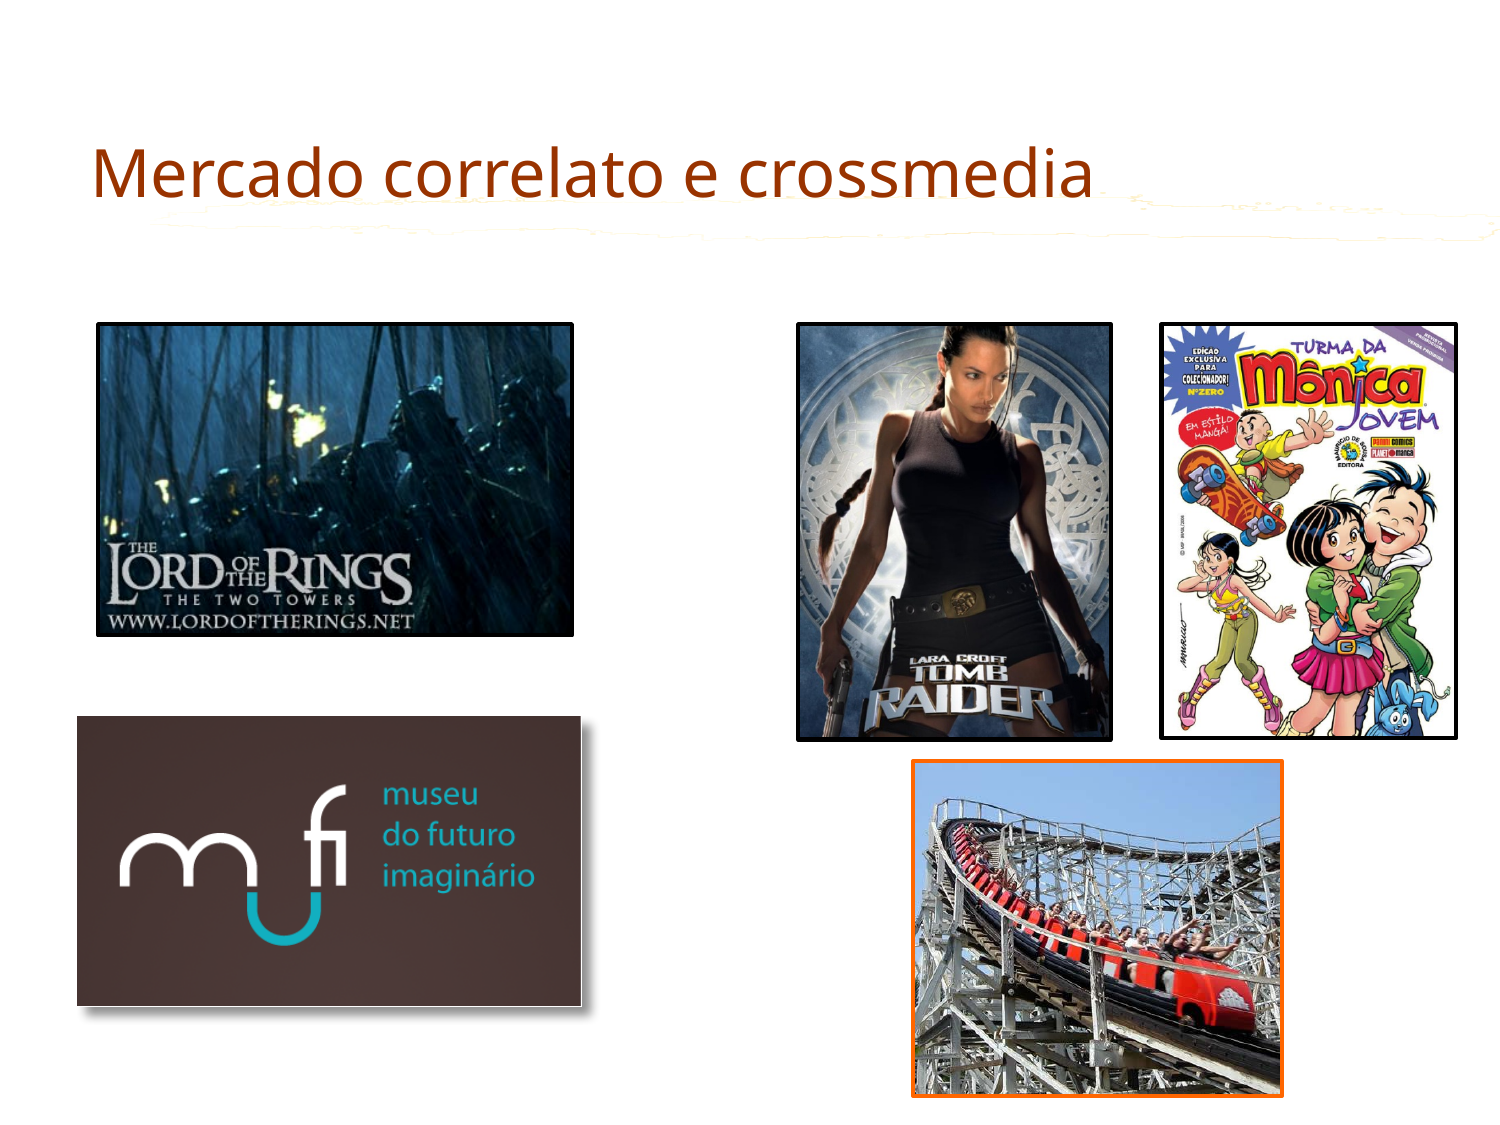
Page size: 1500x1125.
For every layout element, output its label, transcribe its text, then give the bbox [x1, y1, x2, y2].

picture [100, 326, 571, 634]
picture [1163, 326, 1454, 737]
picture [915, 762, 1280, 1095]
title Mercado correlato e crossmedia [74, 0, 1426, 219]
picture [799, 326, 1109, 738]
picture [76, 715, 581, 1006]
